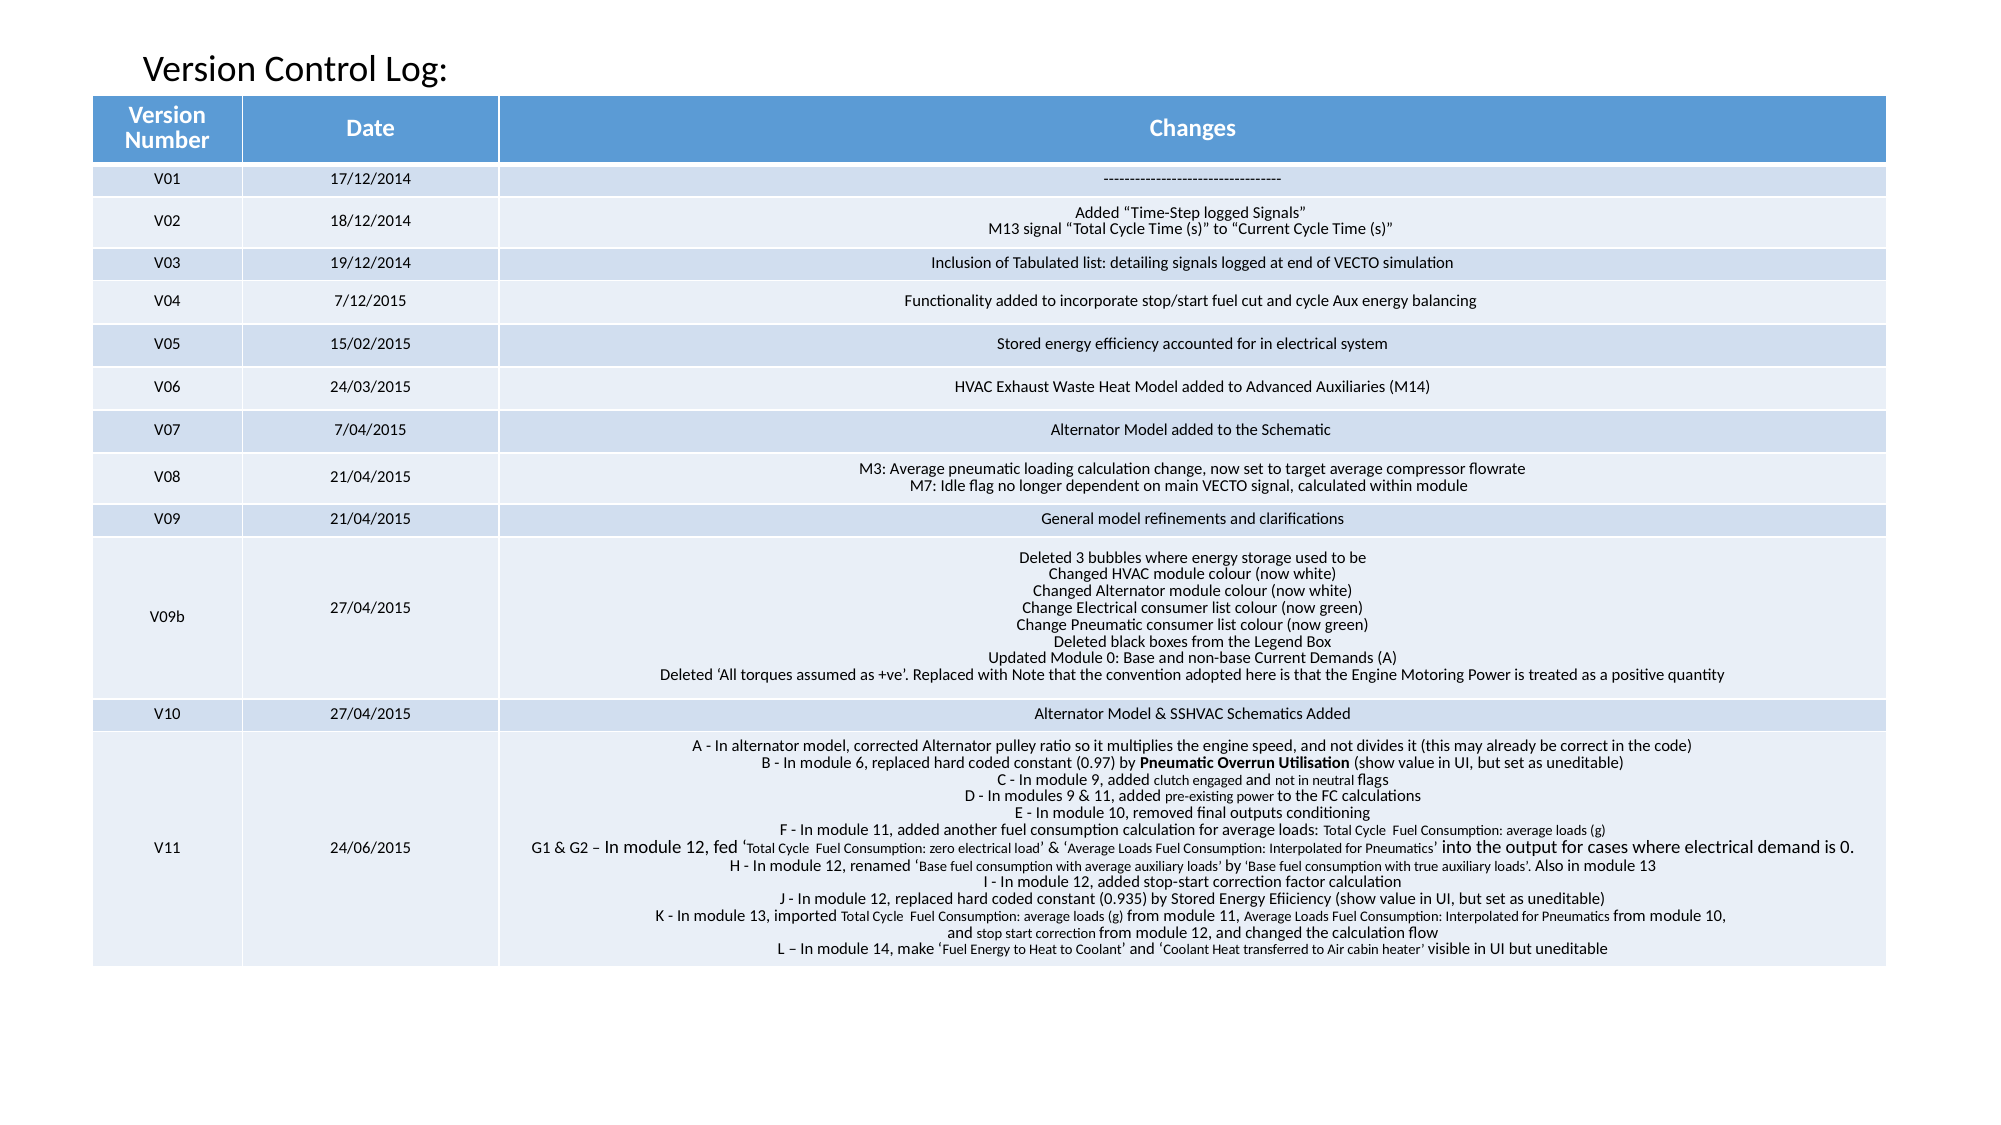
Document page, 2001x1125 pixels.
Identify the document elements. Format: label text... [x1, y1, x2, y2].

table_cell M3: Average pneumatic loading calculation change, now set to target average compressor flowrate M7: Idle flag no longer dependent on main VECTO signal, calculated within module [500, 454, 1886, 503]
table_cell V04 [93, 281, 242, 323]
table_cell ---------------------------------- [500, 167, 1886, 196]
table_cell V07 [93, 411, 242, 452]
table_cell Functionality added to incorporate stop/start fuel cut and cycle Aux energy balancing [500, 281, 1886, 323]
table_cell V09 [93, 505, 242, 536]
table_cell Alternator Model added to the Schematic [500, 411, 1886, 452]
table_cell 24/03/2015 [243, 368, 498, 409]
table_cell V09b [93, 538, 242, 698]
table_cell 19/12/2014 [243, 249, 498, 280]
table_cell 18/12/2014 [243, 198, 498, 247]
table_header Version Number [93, 96, 242, 162]
table_cell 21/04/2015 [243, 505, 498, 536]
table_cell Alternator Model & SSHVAC Schematics Added [500, 700, 1886, 731]
table_cell V05 [93, 325, 242, 366]
table_cell HVAC Exhaust Waste Heat Model added to Advanced Auxiliaries (M14) [500, 368, 1886, 409]
table_cell V03 [93, 249, 242, 280]
table_cell Inclusion of Tabulated list: detailing signals logged at end of VECTO simulation [500, 249, 1886, 280]
table_cell V01 [93, 167, 242, 196]
table_cell 21/04/2015 [243, 454, 498, 503]
table_cell Stored energy efficiency accounted for in electrical system [500, 325, 1886, 366]
table_cell V10 [93, 700, 242, 731]
table_cell 15/02/2015 [243, 325, 498, 366]
table_header Changes [500, 96, 1886, 162]
table_cell Deleted 3 bubbles where energy storage used to be Changed HVAC module colour (now white) Changed Alternator module colour (now white) Change Electrical consumer list colour (now green) Change Pneumatic consumer list colour (now green) Deleted black boxes from the Legend Box Updated Module 0: Base and non-base Current Demands (A) Deleted ‘All torques assumed as +ve’. Replaced with Note that the convention adopted here is that the Engine Motoring Power is treated as a positive quantity [500, 538, 1886, 698]
table_cell 17/12/2014 [243, 167, 498, 196]
table_cell V11 [93, 732, 242, 966]
table_cell V08 [93, 454, 242, 503]
text_box Version Control Log: [128, 37, 464, 97]
table_cell 27/04/2015 [243, 538, 498, 698]
table_cell 27/04/2015 [243, 700, 498, 731]
table_cell A - In alternator model, corrected Alternator pulley ratio so it multiplies the engine speed, and not divides it (this may already be correct in the code) B - In module 6, replaced hard coded constant (0.97) by Pneumatic Overrun Utilisation (show value in UI, but set as uneditable) C - In module 9, added clutch engaged and not in neutral flags D - In modules 9 & 11, added pre-existing power to the FC calculations E - In module 10, removed final outputs conditioning F - In module 11, added another fuel consumption calculation for average loads: Total Cycle Fuel Consumption: average loads (g) G1 & G2 – In module 12, fed ‘Total Cycle Fuel Consumption: zero electrical load’ & ‘Average Loads Fuel Consumption: Interpolated for Pneumatics’ into the output for cases where electrical demand is 0. H - In module 12, renamed ‘Base fuel consumption with average auxiliary loads’ by ‘Base fuel consumption with true auxiliary loads’. Also in module 13 I - In module 12, added stop-start correction factor calculation J - In module 12, replaced hard coded constant (0.935) by Stored Energy Efiiciency (show value in UI, but set as uneditable) K - In module 13, imported Total Cycle Fuel Consumption: average loads (g) from module 11, Average Loads Fuel Consumption: Interpolated for Pneumatics from module 10, and stop start correction from module 12, and changed the calculation flow L – In module 14, make ‘Fuel Energy to Heat to Coolant’ and ‘Coolant Heat transferred to Air cabin heater’ visible in UI but uneditable [500, 732, 1886, 966]
table_cell 24/06/2015 [243, 732, 498, 966]
table_cell 7/04/2015 [243, 411, 498, 452]
table_cell V02 [93, 198, 242, 247]
table_cell V06 [93, 368, 242, 409]
table_cell Added “Time-Step logged Signals” M13 signal “Total Cycle Time (s)” to “Current Cycle Time (s)” [500, 198, 1886, 247]
table_header Date [243, 96, 498, 162]
table_cell 7/12/2015 [243, 281, 498, 323]
table_cell General model refinements and clarifications [500, 505, 1886, 536]
